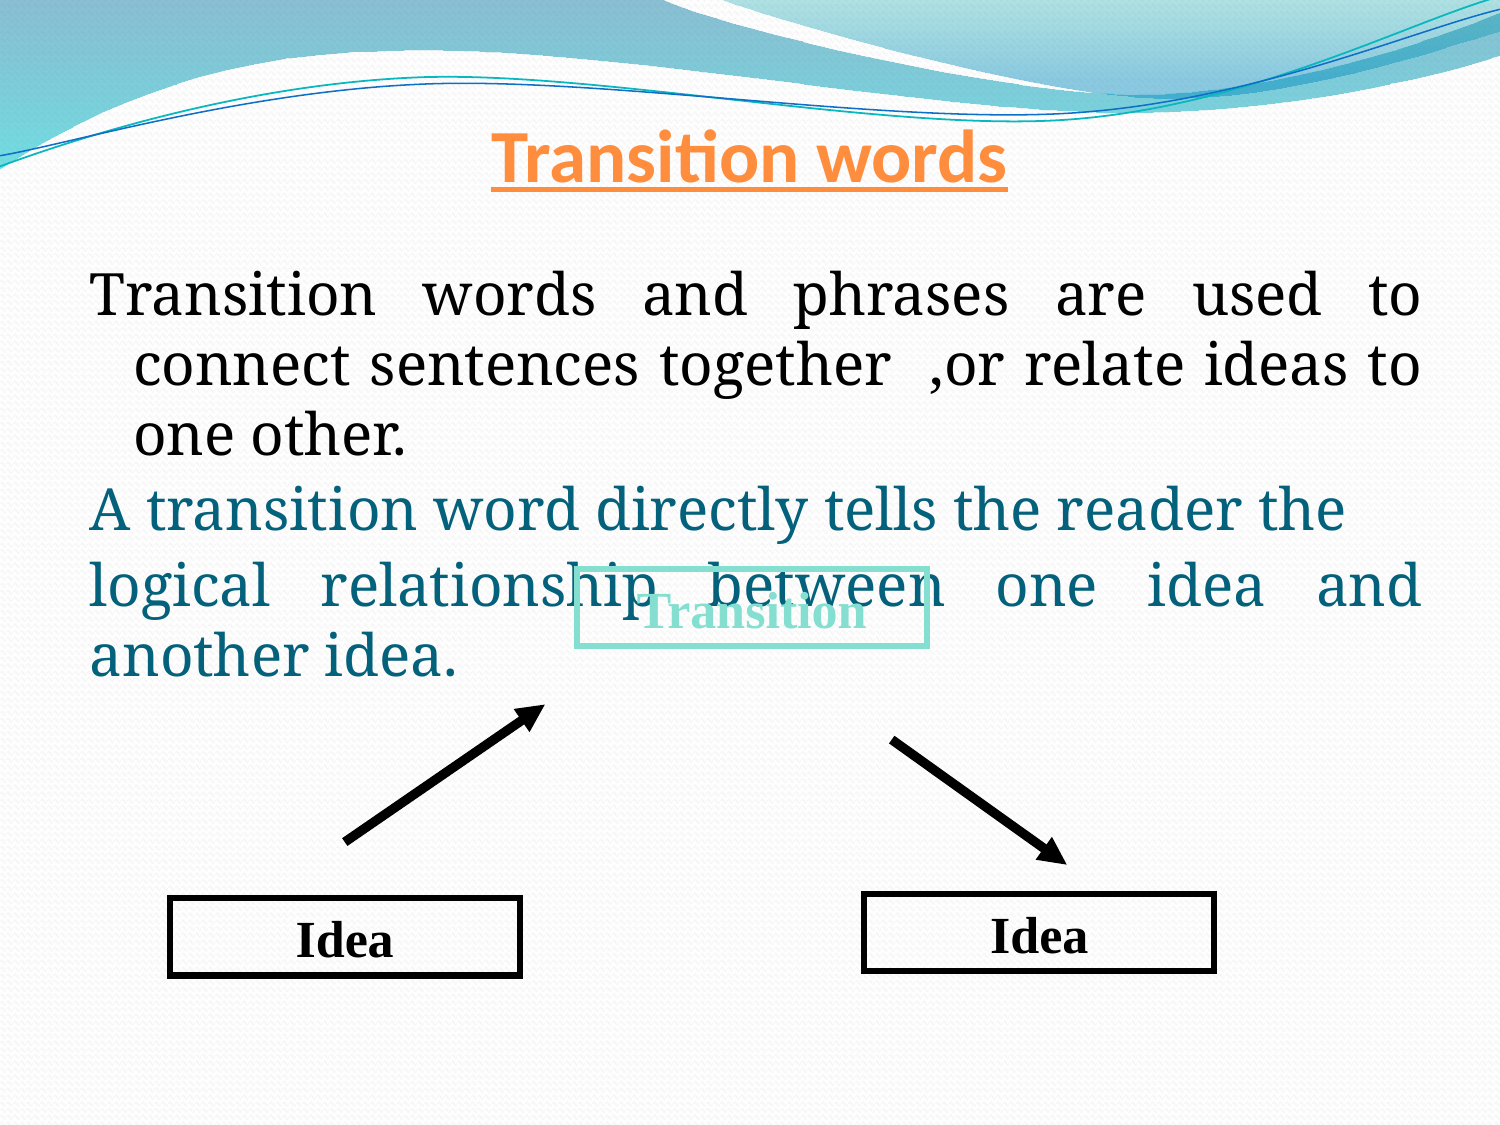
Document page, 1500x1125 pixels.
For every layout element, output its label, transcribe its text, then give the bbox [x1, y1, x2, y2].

text_box Idea [169, 898, 520, 976]
text_box Idea [864, 893, 1215, 972]
text_box [344, 704, 545, 843]
text_box Transition words and phrases are used to connect sentences together ,or relate ideas to one other. A transition word directly tells the reader the logical relationship between one idea and another idea. [74, 249, 1438, 588]
text_box Transition [576, 569, 927, 647]
text_box [891, 739, 1067, 865]
text_box Transition words [112, 99, 1388, 225]
